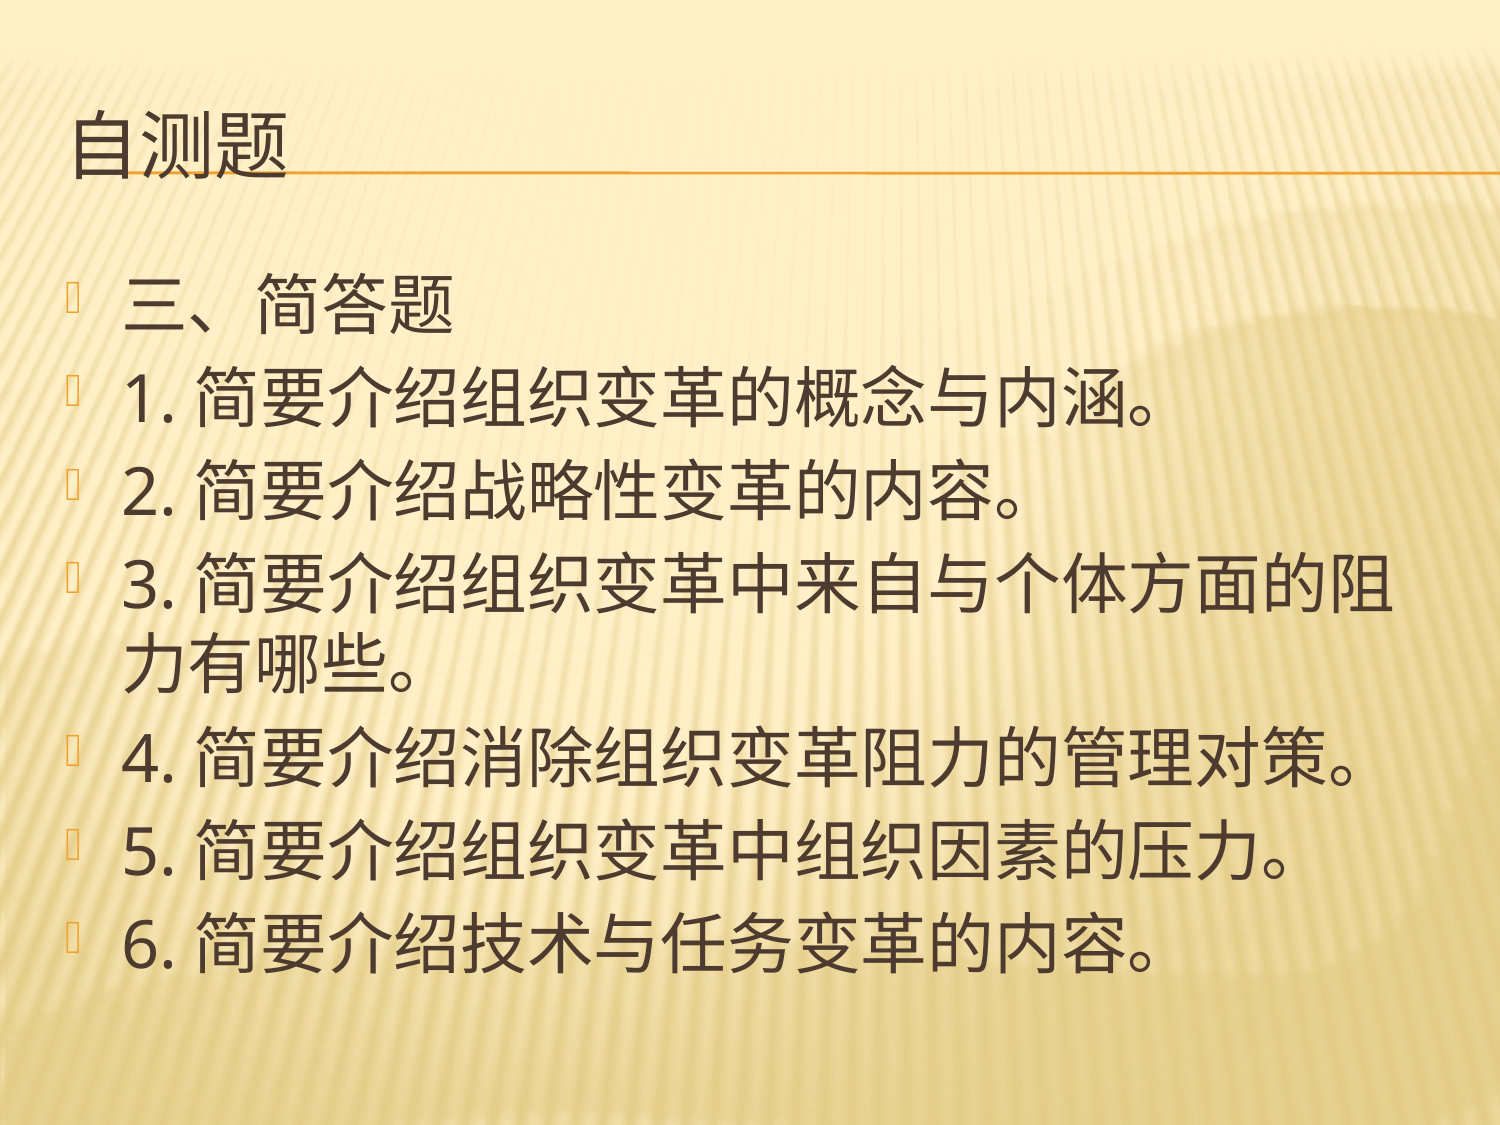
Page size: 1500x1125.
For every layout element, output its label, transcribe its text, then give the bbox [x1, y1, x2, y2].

title 自测题 [50, 75, 1475, 213]
list 三、简答题 1.简要介绍组织变革的概念与内涵。 2.简要介绍战略性变革的内容。 3.简要介绍组织变革中来自与个体方面的阻力有哪些。 4.简要介绍消除组织变革阻力的管理对策。 5.简要介绍组织变革中组织因素的压力。 6.简要介绍技术与任务变革的内容。 [49, 254, 1476, 998]
